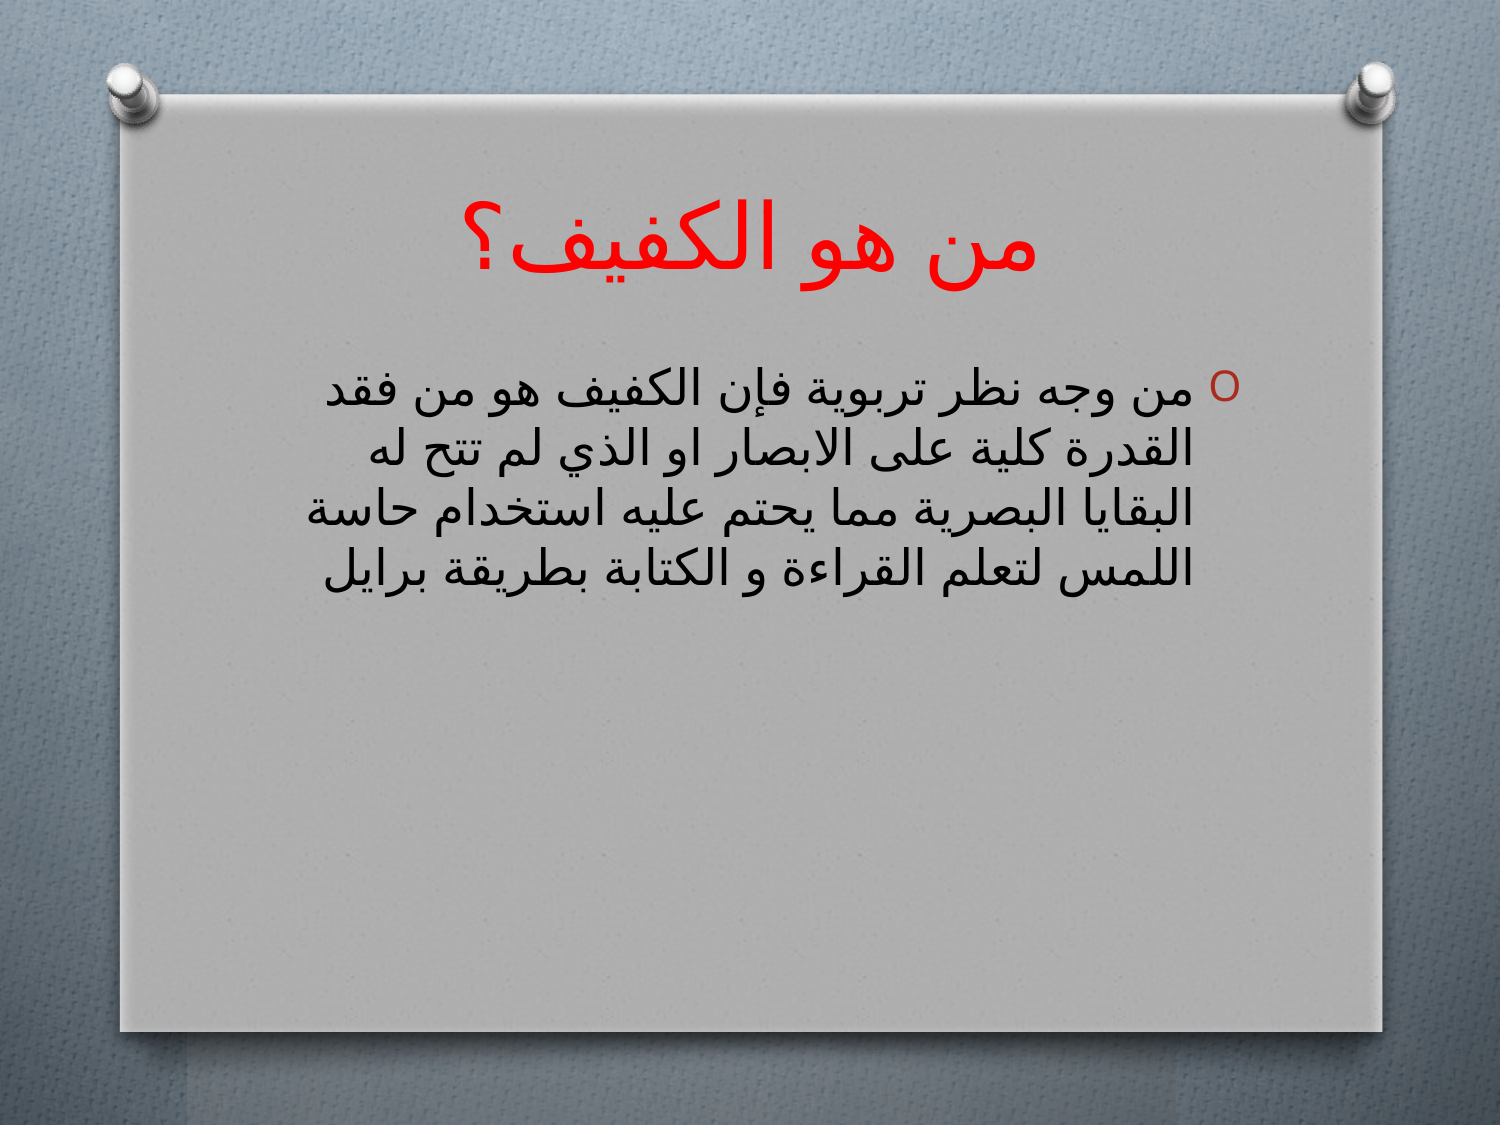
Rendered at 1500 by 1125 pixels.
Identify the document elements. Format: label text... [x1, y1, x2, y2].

picture [1317, 35, 1439, 156]
list من وجه نظر تربوية فإن الكفيف هو من فقد القدرة كلية على الابصار او الذي لم تتح له البقايا البصرية مما يحتم عليه استخدام حاسة اللمس لتعلم القراءة و الكتابة بطريقة برايل [240, 347, 1257, 939]
title من هو الكفيف؟ [179, 134, 1323, 332]
picture [75, 29, 198, 153]
